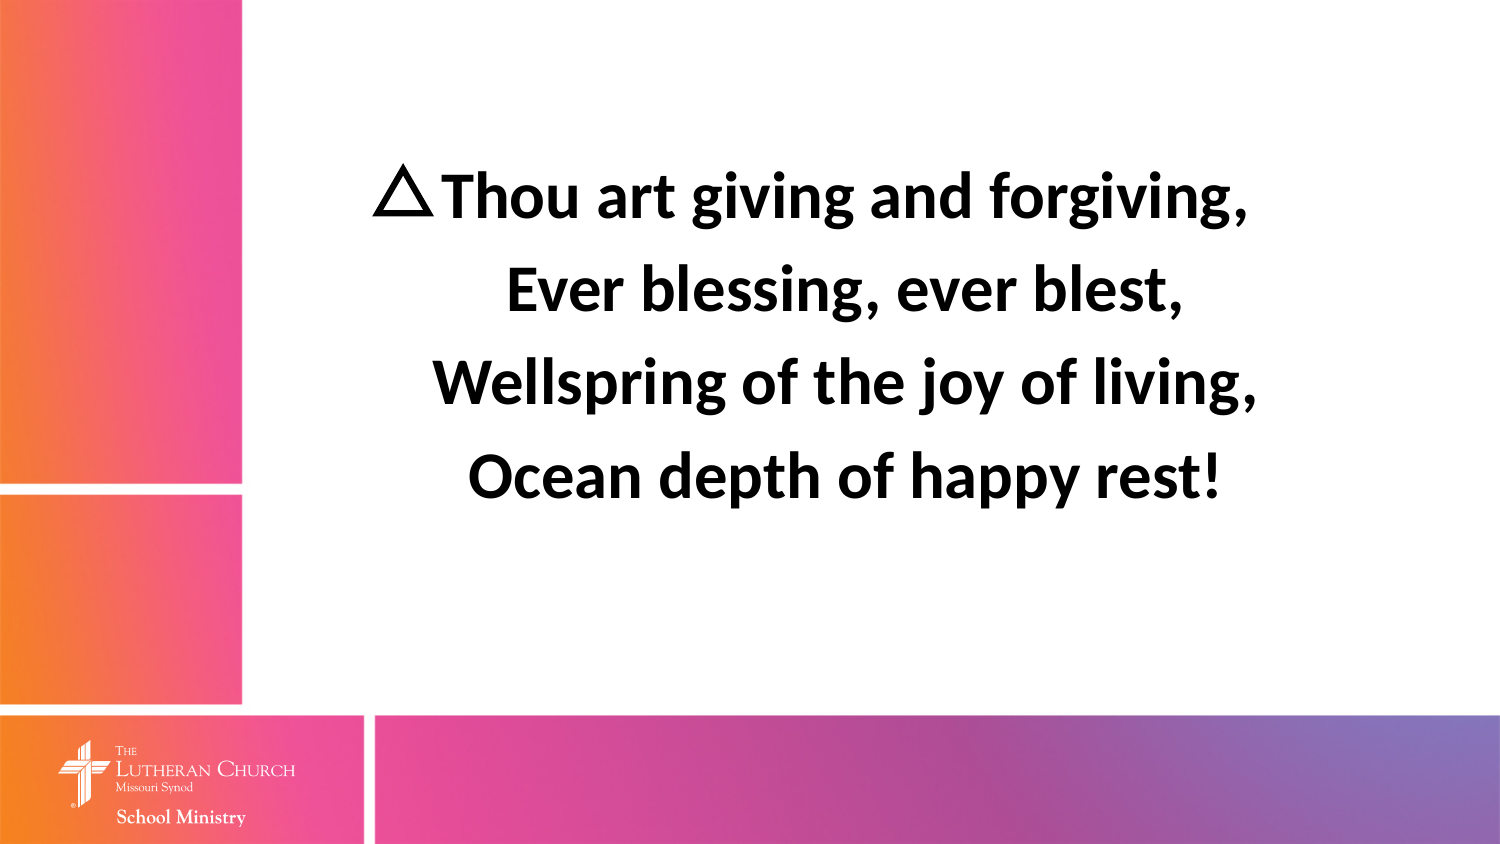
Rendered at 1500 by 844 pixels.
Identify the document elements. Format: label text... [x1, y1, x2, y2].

picture [0, 0, 1500, 844]
text_box [375, 167, 431, 215]
list Thou art giving and forgiving, Ever blessing, ever blest, Wellspring of the joy of living, Ocean depth of happy rest! [315, 143, 1377, 548]
